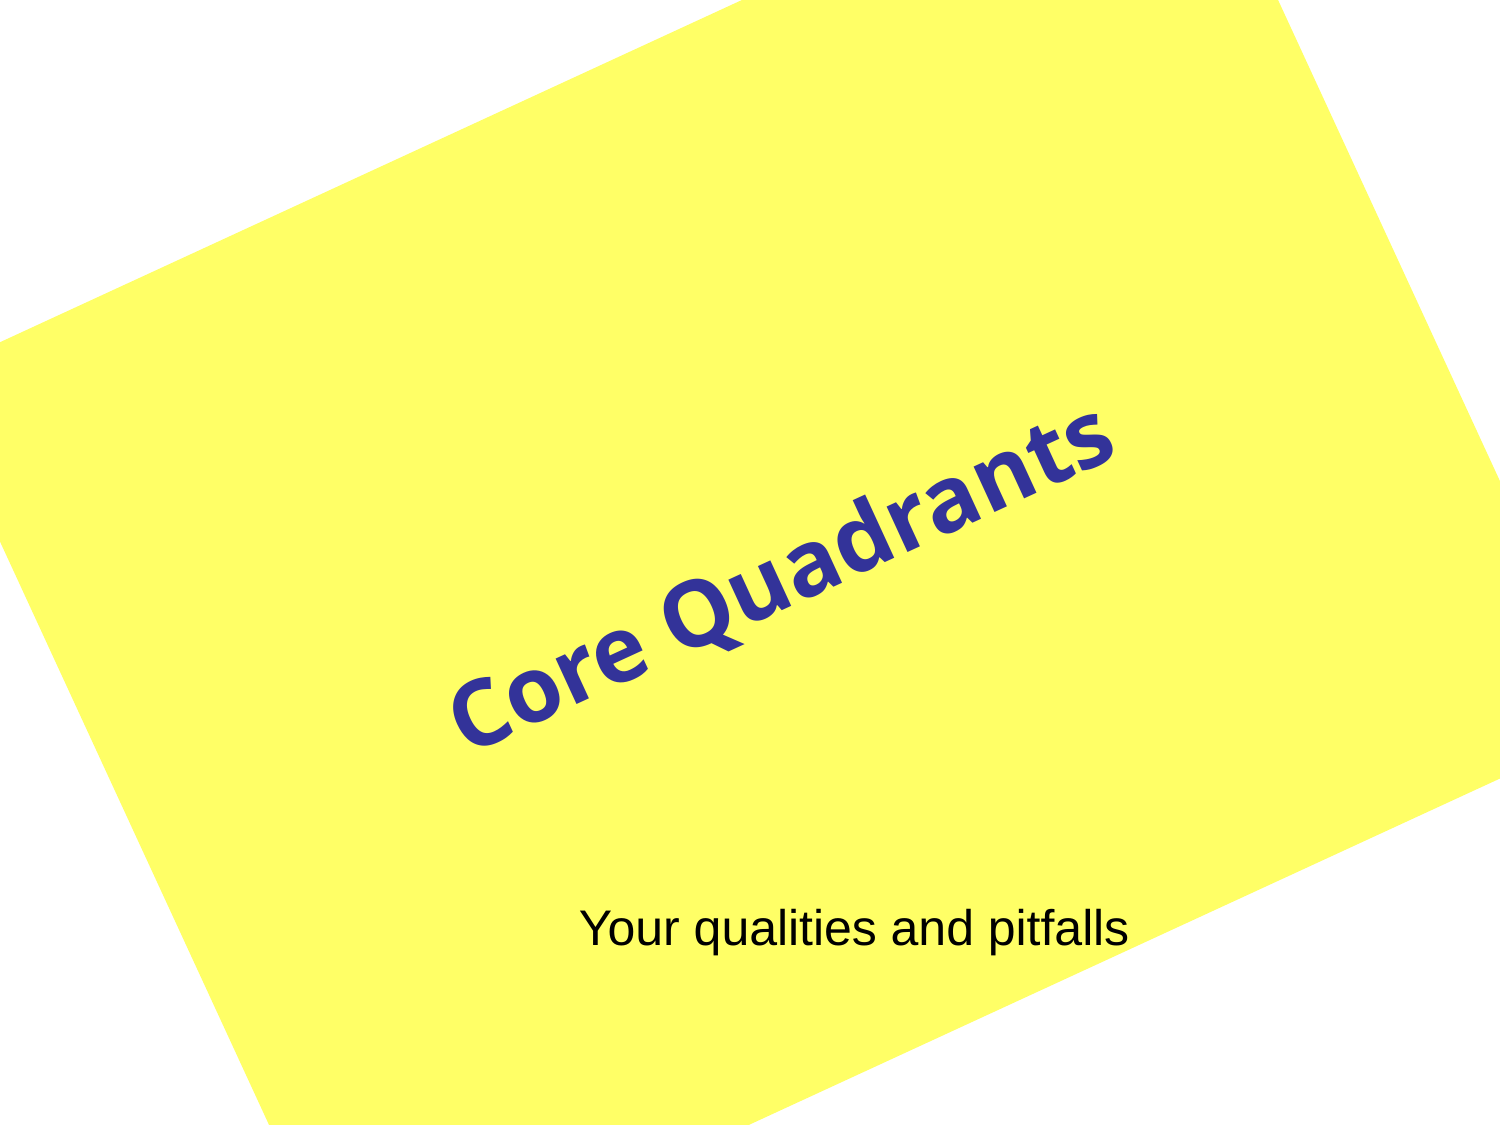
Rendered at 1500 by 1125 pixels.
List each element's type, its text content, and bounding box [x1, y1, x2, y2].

text_box Your qualities and pitfalls [564, 888, 1145, 963]
text_box Core Quadrants [0, 0, 1500, 1125]
